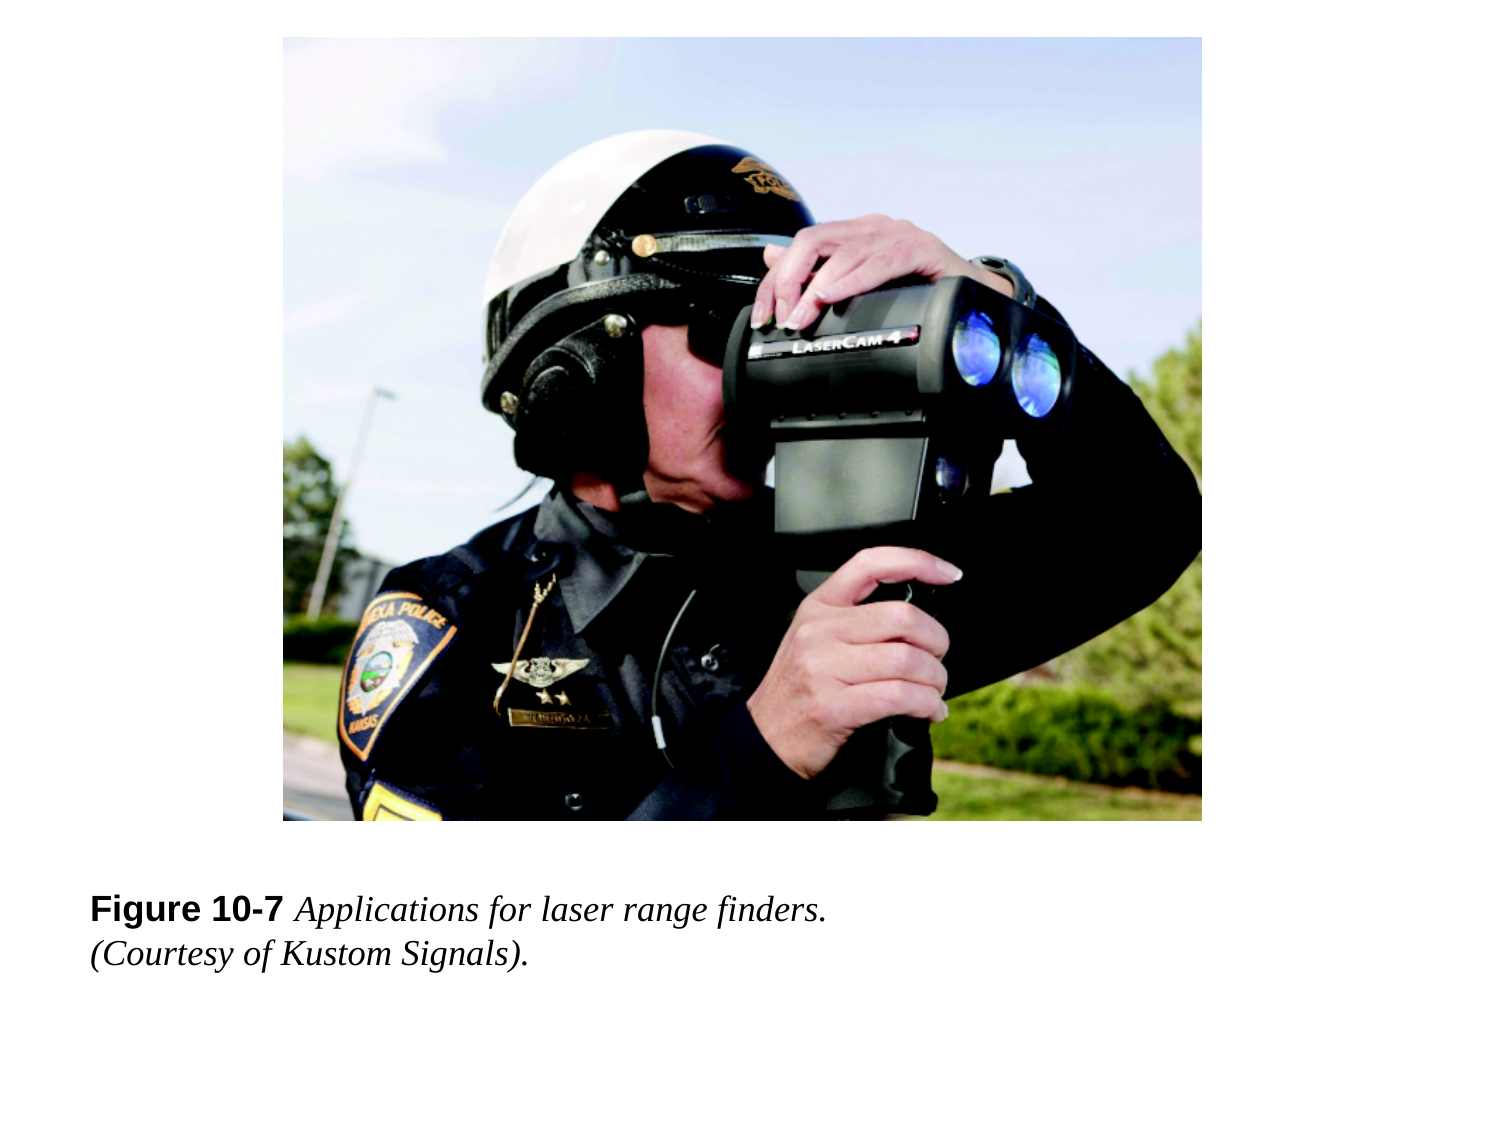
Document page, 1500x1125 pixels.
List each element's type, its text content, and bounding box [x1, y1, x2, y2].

title Figure 10-7 Applications for laser range finders. (Courtesy of Kustom Signals). [75, 837, 1425, 1025]
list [283, 37, 1202, 822]
